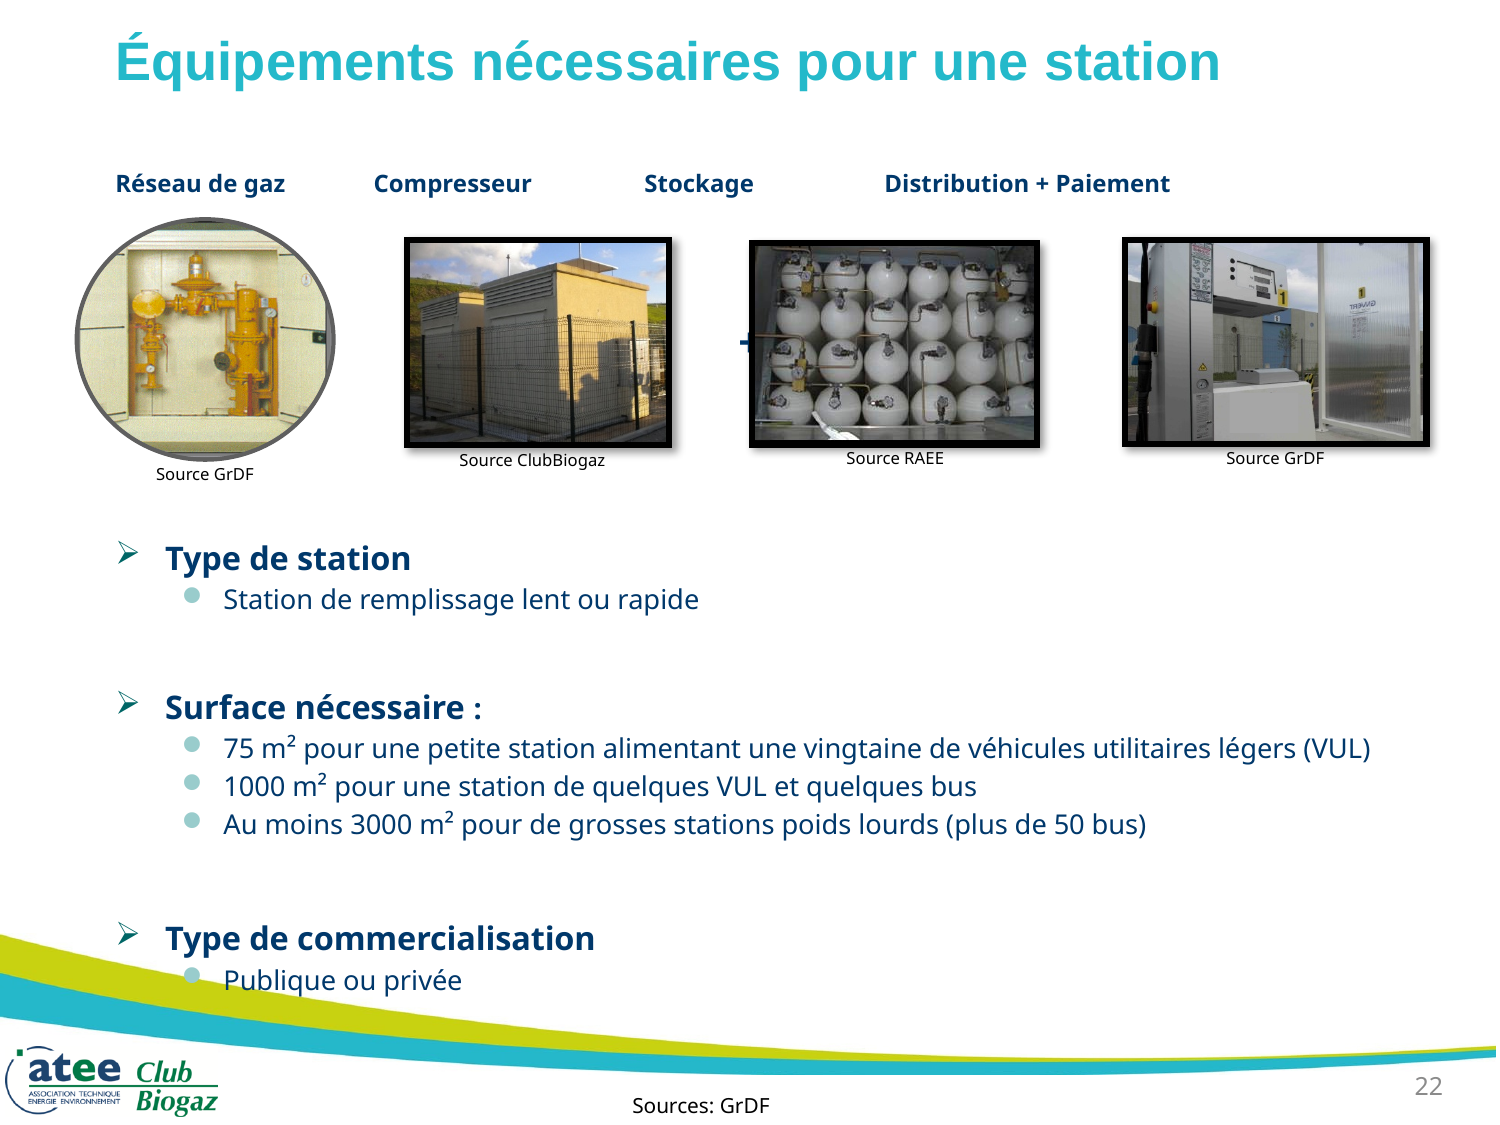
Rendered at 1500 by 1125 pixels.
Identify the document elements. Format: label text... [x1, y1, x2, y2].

text_box Sources: GrDF [436, 1085, 965, 1125]
text_box [74, 217, 336, 456]
text_box Source GrDF [126, 456, 284, 491]
list Réseau de gaz Compresseur Stockage Distribution + Paiement + + + Type de station Station de remplissage lent ou rapide Surface nécessaire : 75 m² pour une petite station alimentant une vingtaine de véhicules utilitaires légers (VUL) 1000 m² pour une station de quelques VUL et quelques bus Au moins 3000 m² pour de grosses stations poids lourds (plus de 50 bus) Type de commercialisation Publique ou privée [100, 160, 1448, 1012]
picture [0, 933, 1496, 1117]
text_box Source GrDF [1211, 457, 1340, 476]
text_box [1127, 242, 1424, 442]
text_box Source RAEE [831, 449, 960, 476]
title Équipements nécessaires pour une station [100, 18, 1448, 113]
picture [409, 242, 667, 443]
text_box Source ClubBiogaz [444, 451, 621, 477]
picture [754, 246, 1035, 442]
